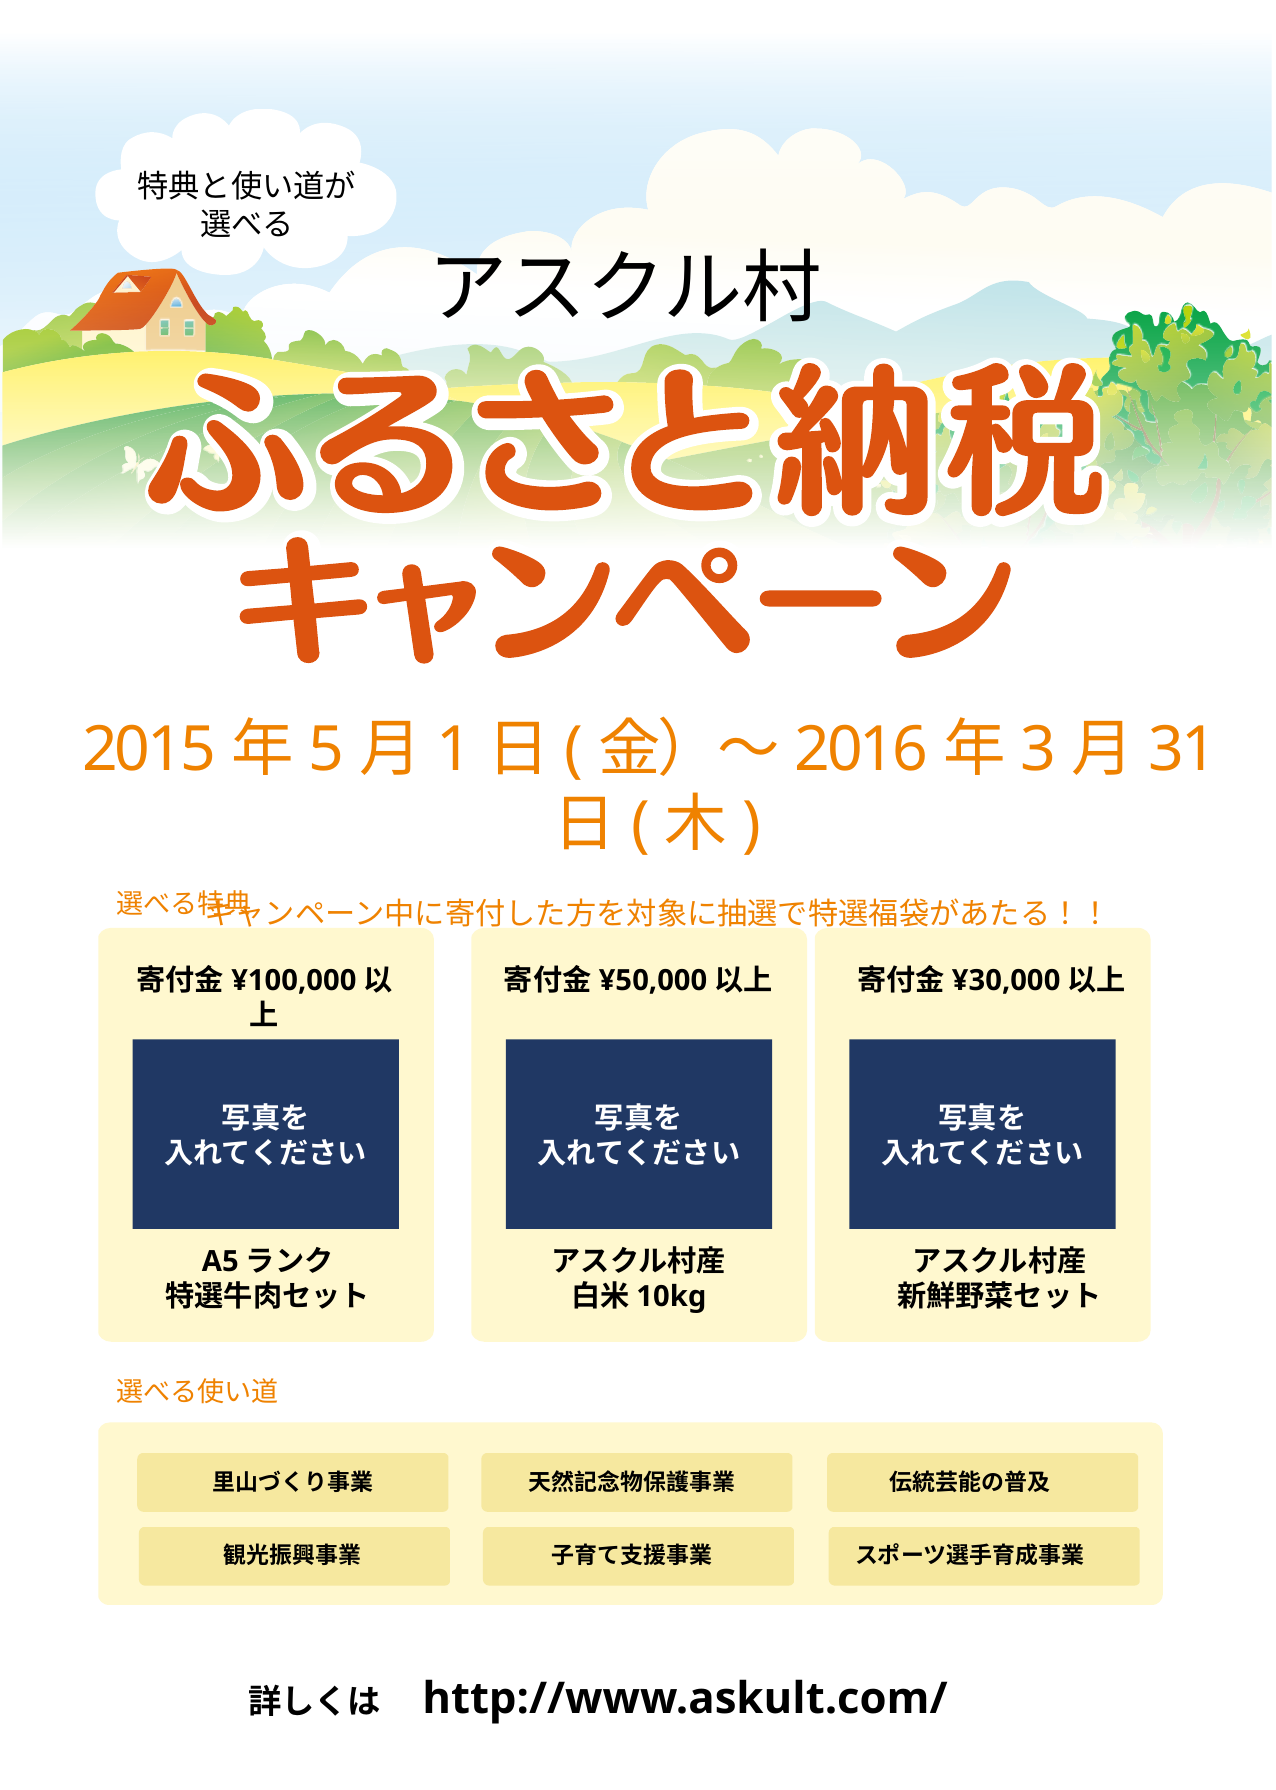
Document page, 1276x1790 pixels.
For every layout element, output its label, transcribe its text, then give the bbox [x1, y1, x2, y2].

text_box 選べる特典 [102, 879, 412, 927]
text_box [98, 927, 434, 1342]
picture [0, 0, 1276, 823]
text_box 詳しくは http://www.askult.com/ [141, 1662, 1055, 1730]
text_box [814, 927, 1151, 1342]
text_box アスクル村産 新鮮野菜セット [1151, 1234, 1155, 1320]
text_box 2015年5月1日(金）〜2016年3月31日(木) キャンペーン中に寄付した方を対象に抽選で特選福袋があたる！！ [39, 823, 1276, 938]
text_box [471, 927, 808, 1342]
text_box 選べる使い道 [102, 1367, 412, 1415]
picture [98, 1422, 1163, 1605]
